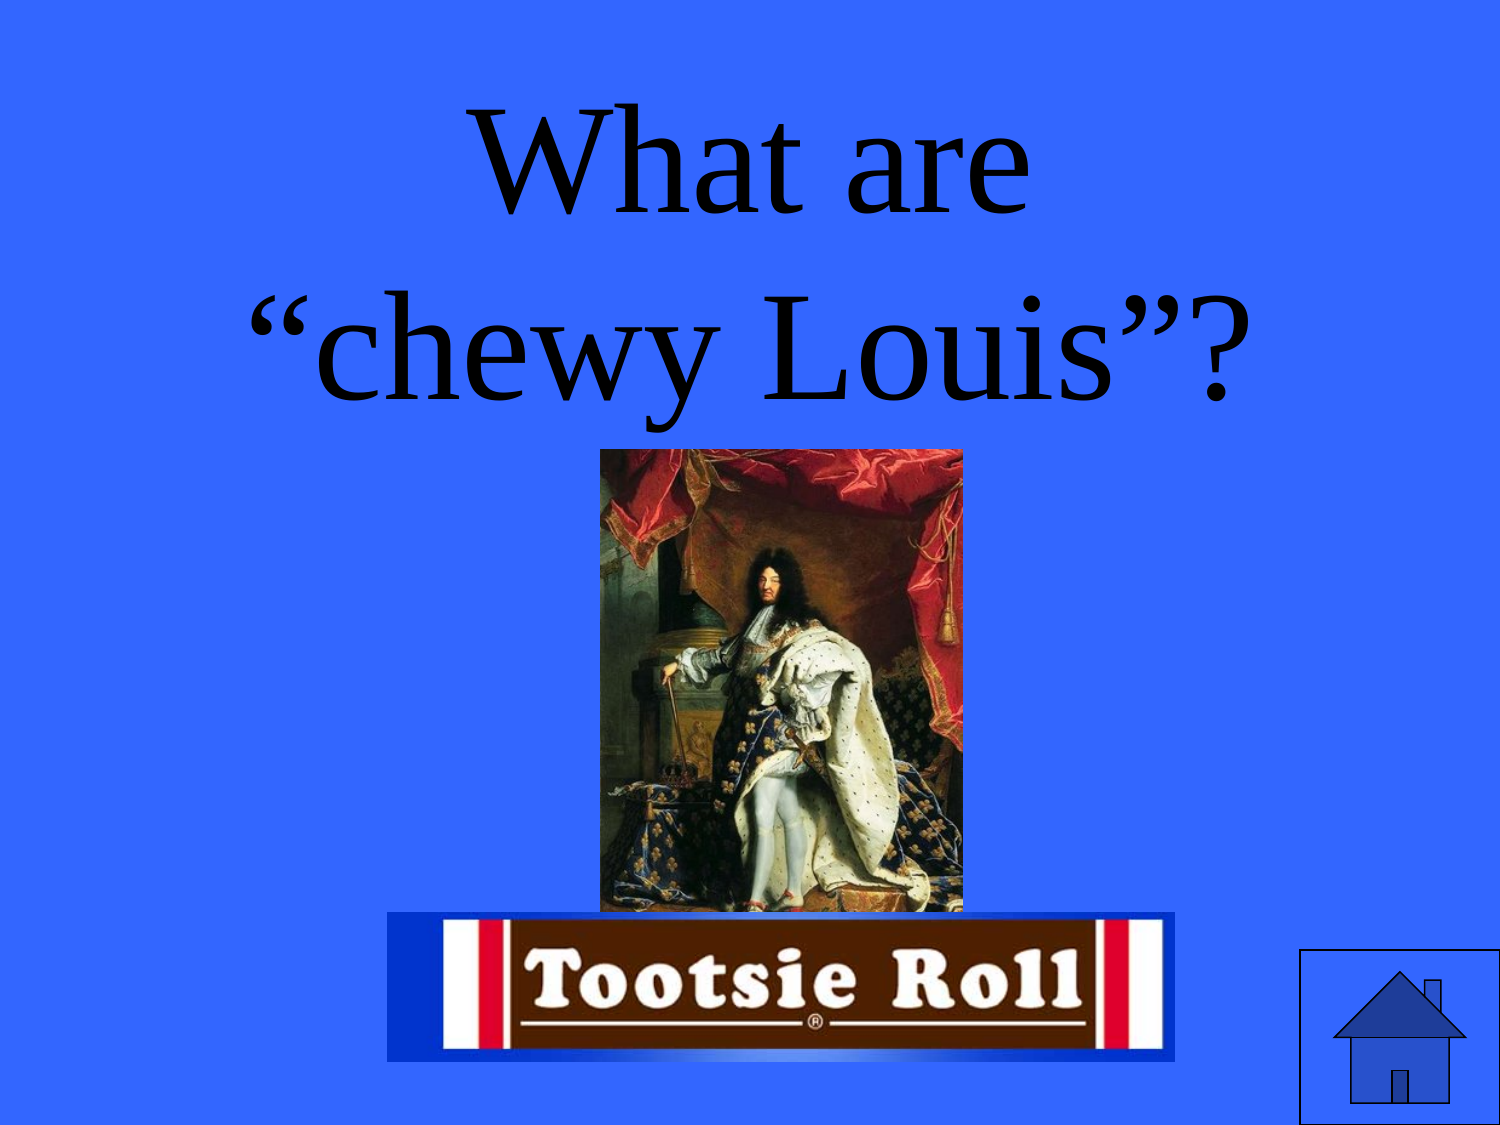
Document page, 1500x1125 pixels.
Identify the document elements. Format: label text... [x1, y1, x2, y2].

title What are “chewy Louis”? [112, 37, 1388, 450]
picture [387, 449, 1176, 1062]
text_box [1299, 950, 1500, 1125]
